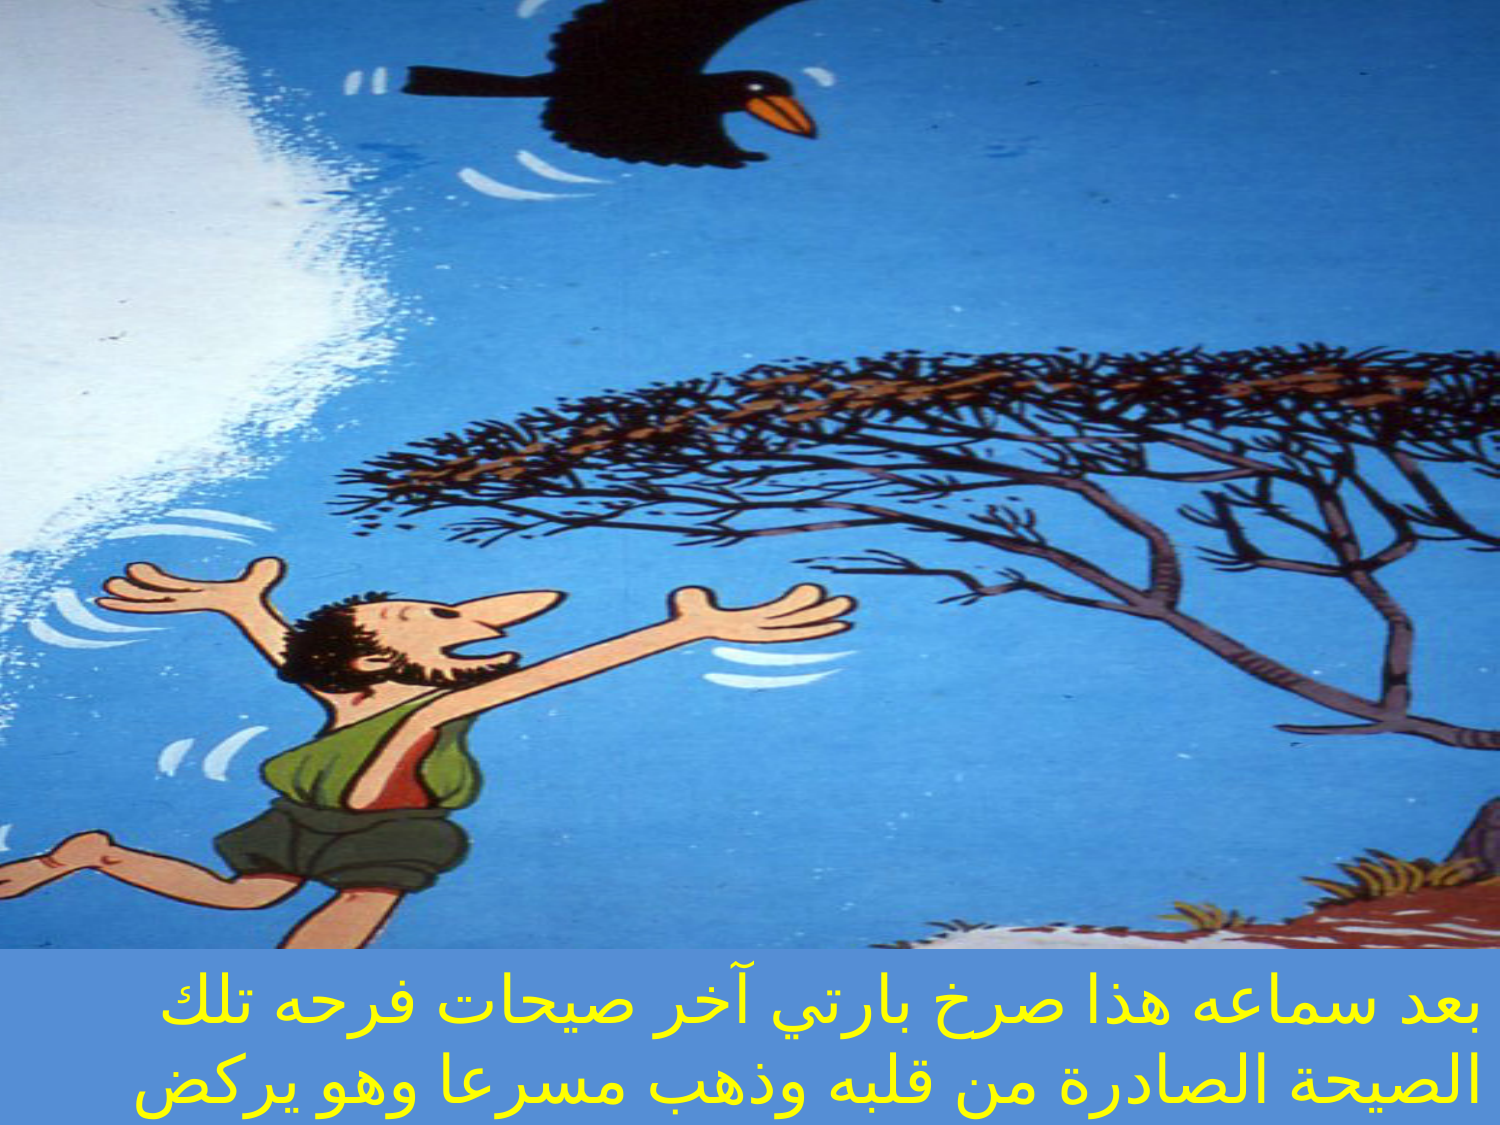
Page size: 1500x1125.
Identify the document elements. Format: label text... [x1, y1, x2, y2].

text_box بعد سماعه هذا صرخ بارتي آخر صيحات فرحه تلك الصيحة الصادرة من قلبه وذهب مسرعا وهو يركض ويقفز ويشكر الله على خلاصه. [0, 956, 1500, 1125]
picture [0, 0, 1500, 950]
